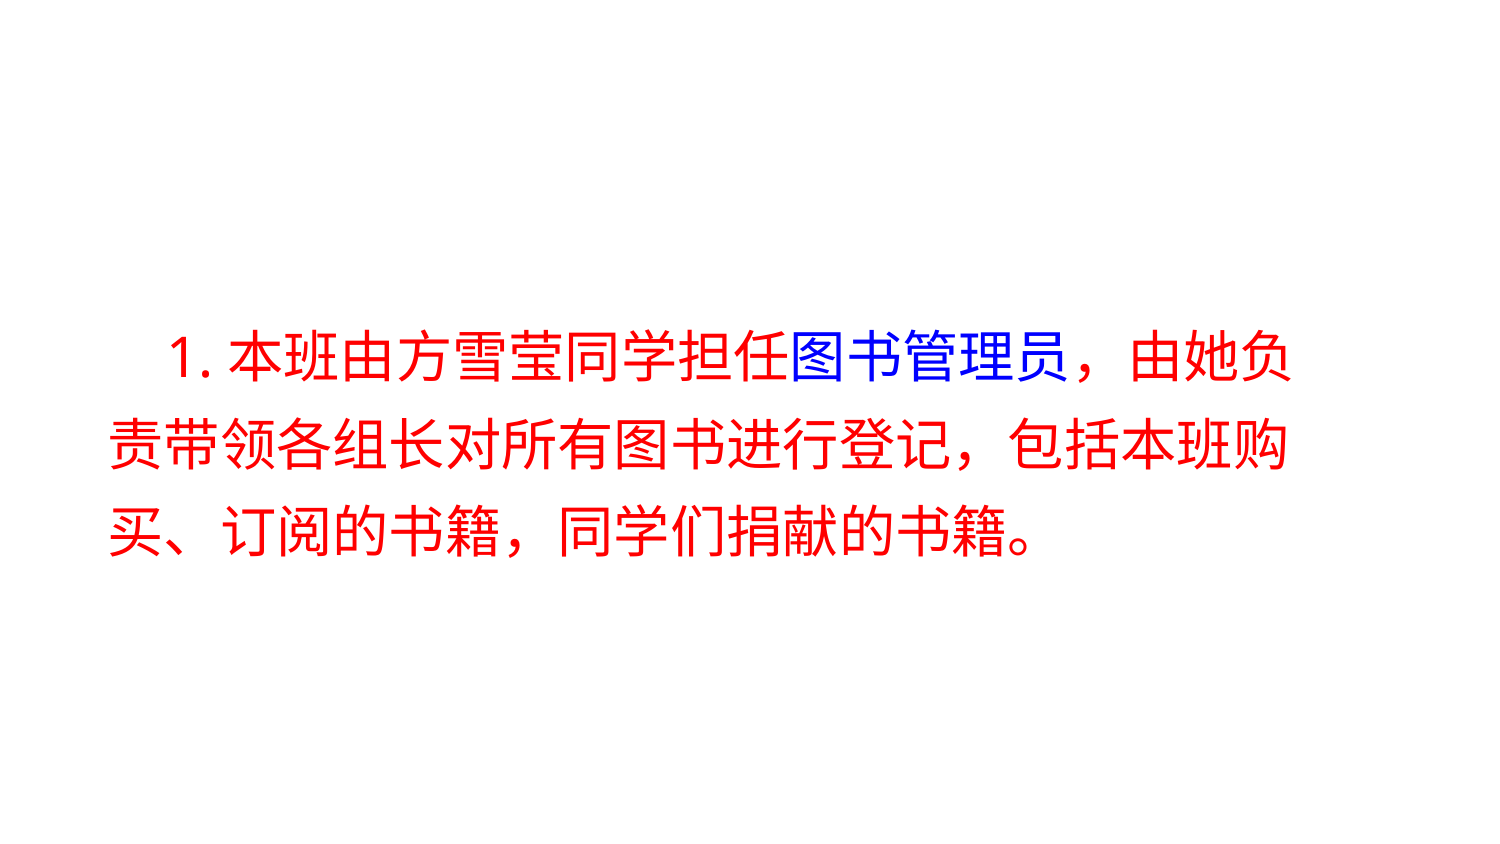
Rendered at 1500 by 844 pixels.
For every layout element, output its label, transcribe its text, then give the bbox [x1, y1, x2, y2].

text_box 1.本班由方雪莹同学担任图书管理员，由她负责带领各组长对所有图书进行登记，包括本班购买、订阅的书籍，同学们捐献的书籍。 [92, 293, 1323, 572]
